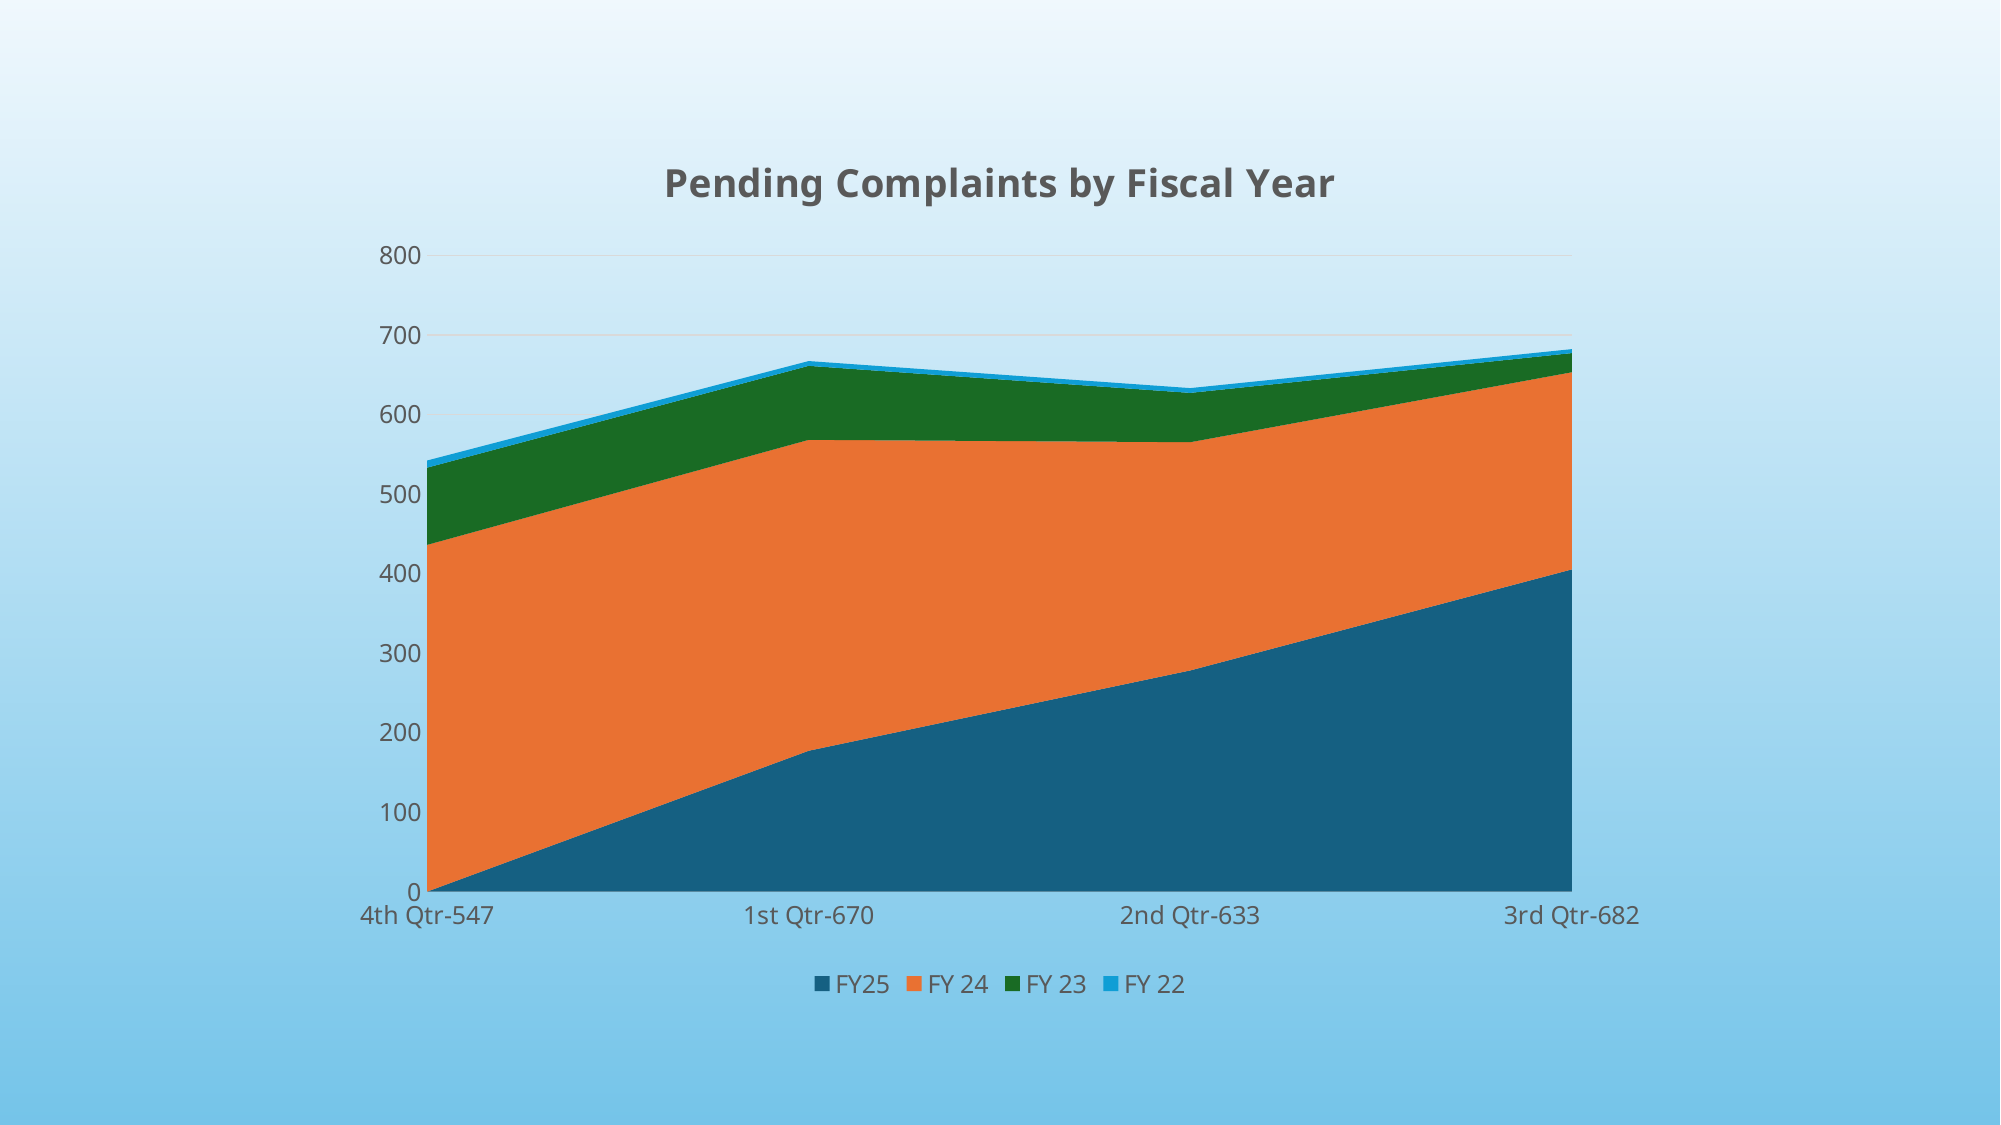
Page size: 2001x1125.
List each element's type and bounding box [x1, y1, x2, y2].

chart [332, 117, 1668, 1008]
